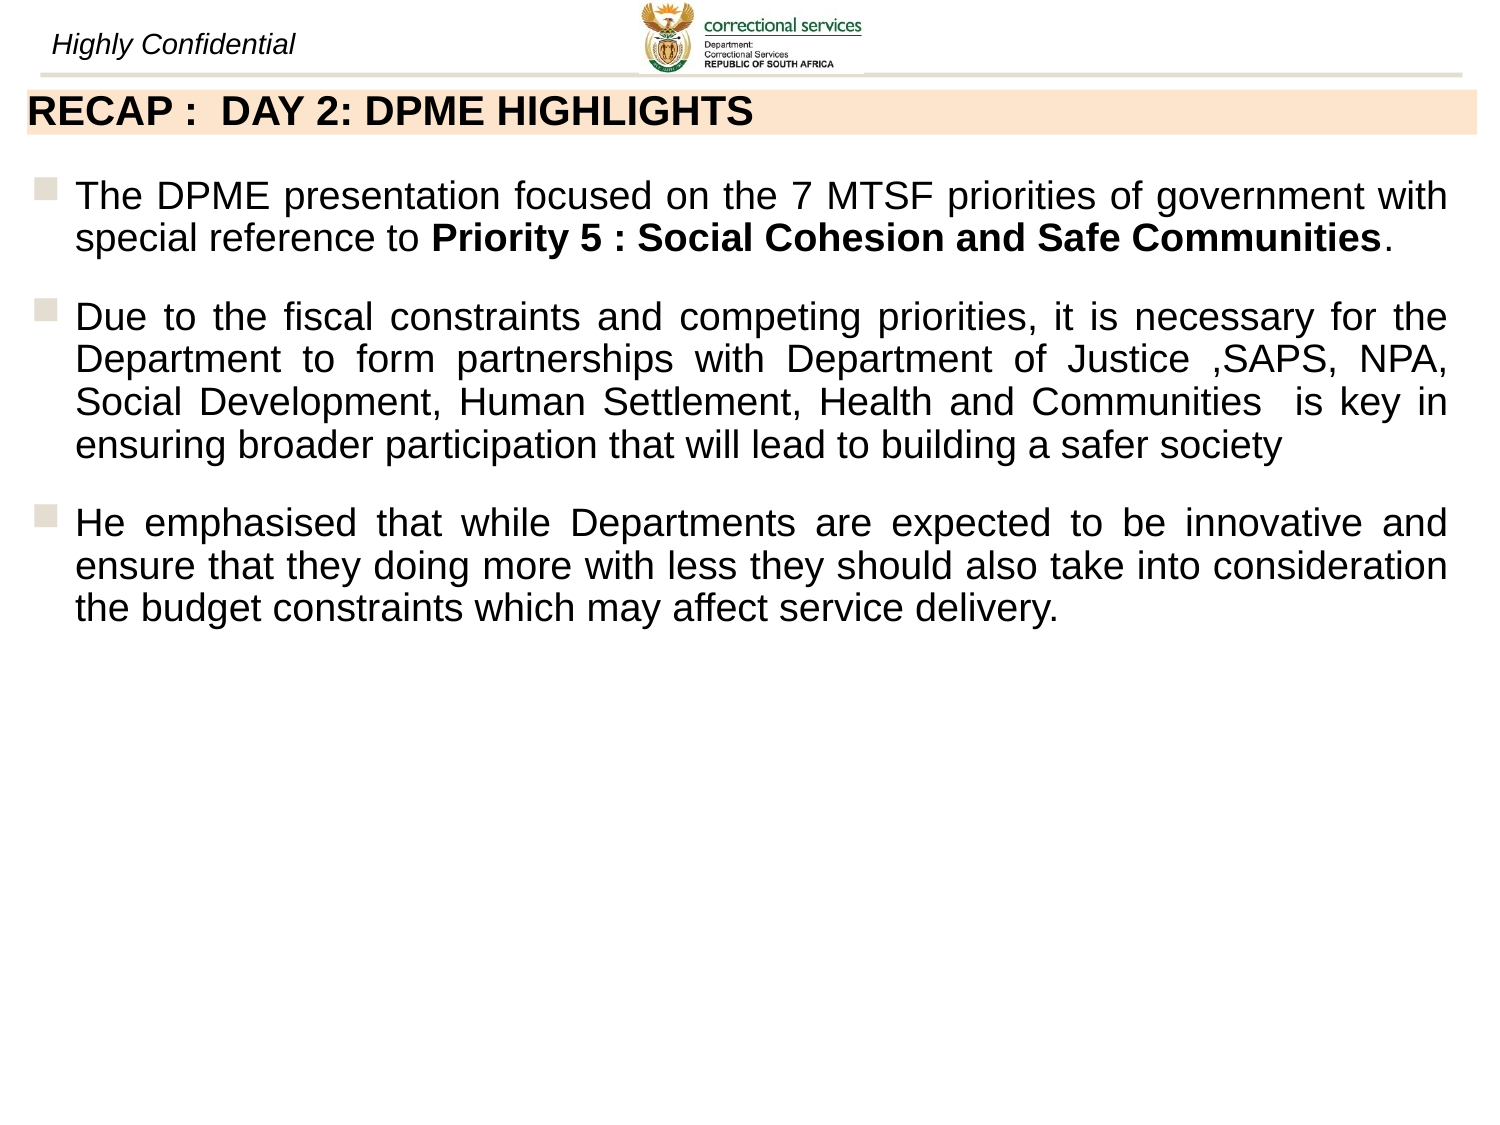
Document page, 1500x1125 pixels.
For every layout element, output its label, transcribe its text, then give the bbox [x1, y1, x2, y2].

text_box RECAP : DAY 2: DPME HIGHLIGHTS [27, 89, 1478, 135]
picture [639, 0, 864, 74]
list The DPME presentation focused on the 7 MTSF priorities of government with special reference to Priority 5 : Social Cohesion and Safe Communities. Due to the fiscal constraints and competing priorities, it is necessary for the Department to form partnerships with Department of Justice ,SAPS, NPA, Social Development, Human Settlement, Health and Communities is key in ensuring broader participation that will lead to building a safer society He emphasised that while Departments are expected to be innovative and ensure that they doing more with less they should also take into consideration the budget constraints which may affect service delivery. [30, 174, 1451, 724]
